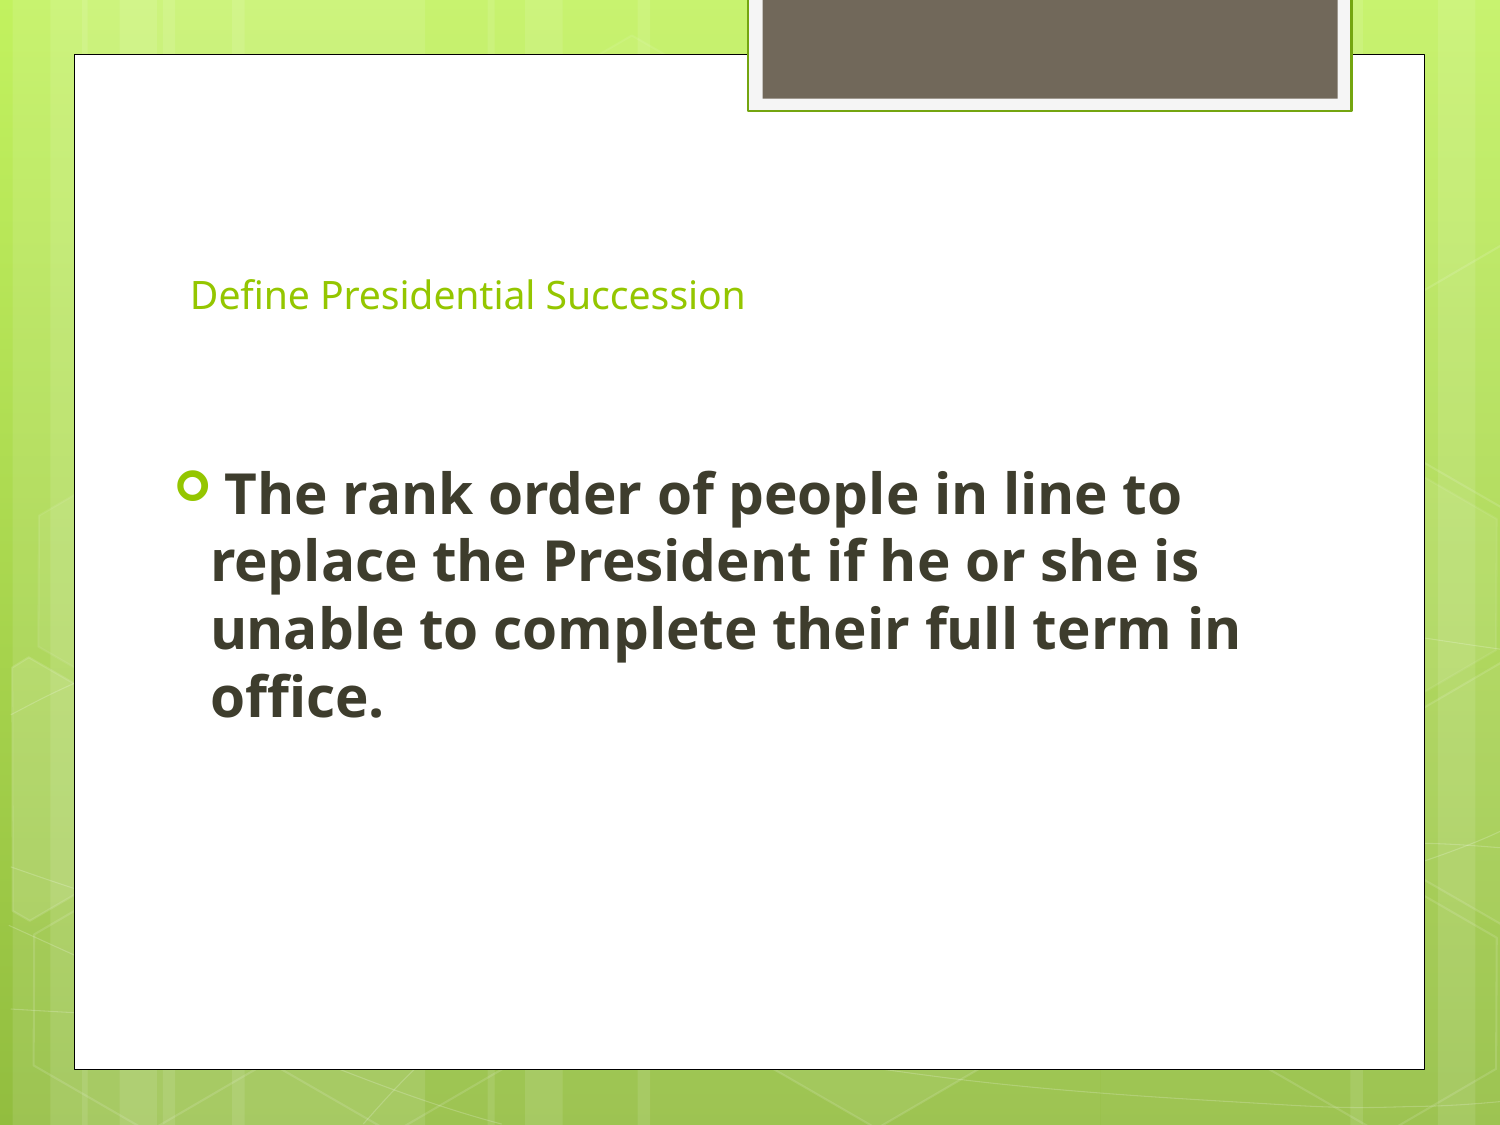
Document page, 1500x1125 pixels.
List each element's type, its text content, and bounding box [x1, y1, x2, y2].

list The rank order of people in line to replace the President if he or she is unable to complete their full term in office. [150, 450, 1350, 738]
title Define Presidential Succession [174, 262, 1413, 325]
